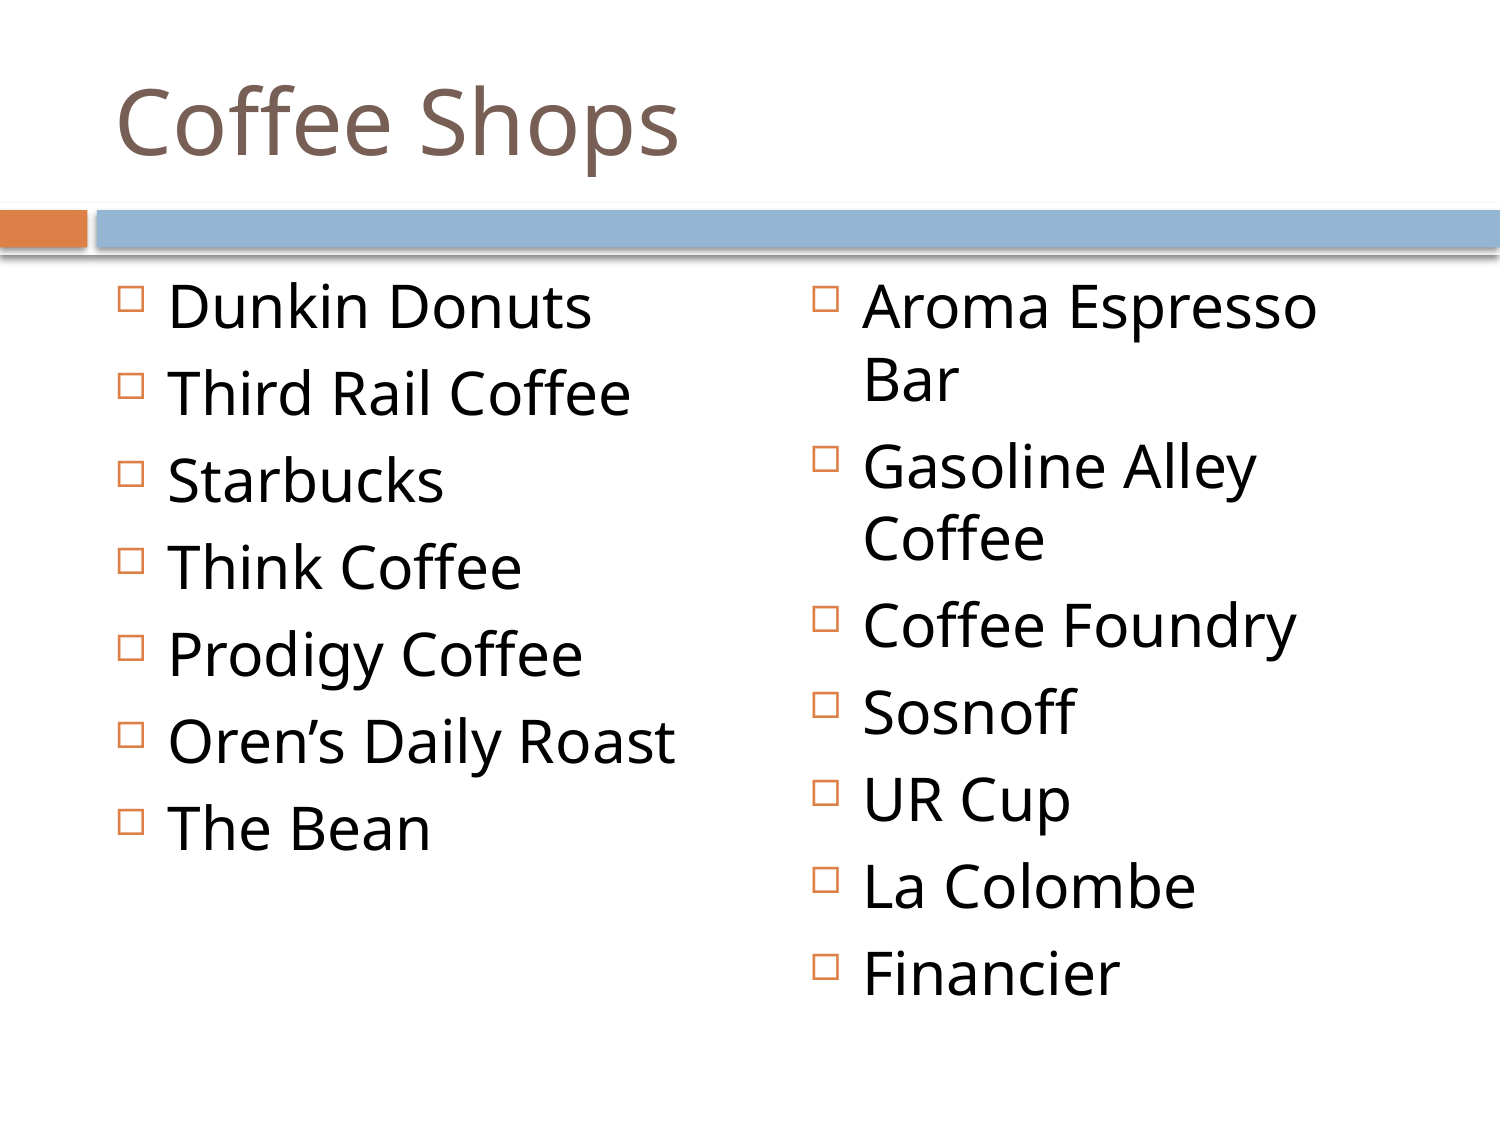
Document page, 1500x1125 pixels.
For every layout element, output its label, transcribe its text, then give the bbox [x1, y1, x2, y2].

list Aroma Espresso Bar Gasoline Alley Coffee Coffee Foundry Sosnoff UR Cup La Colombe Financier [794, 260, 1433, 1011]
list Dunkin Donuts Third Rail Coffee Starbucks Think Coffee Prodigy Coffee Oren’s Daily Roast The Bean [99, 260, 738, 1011]
title Coffee Shops [99, 37, 1438, 200]
